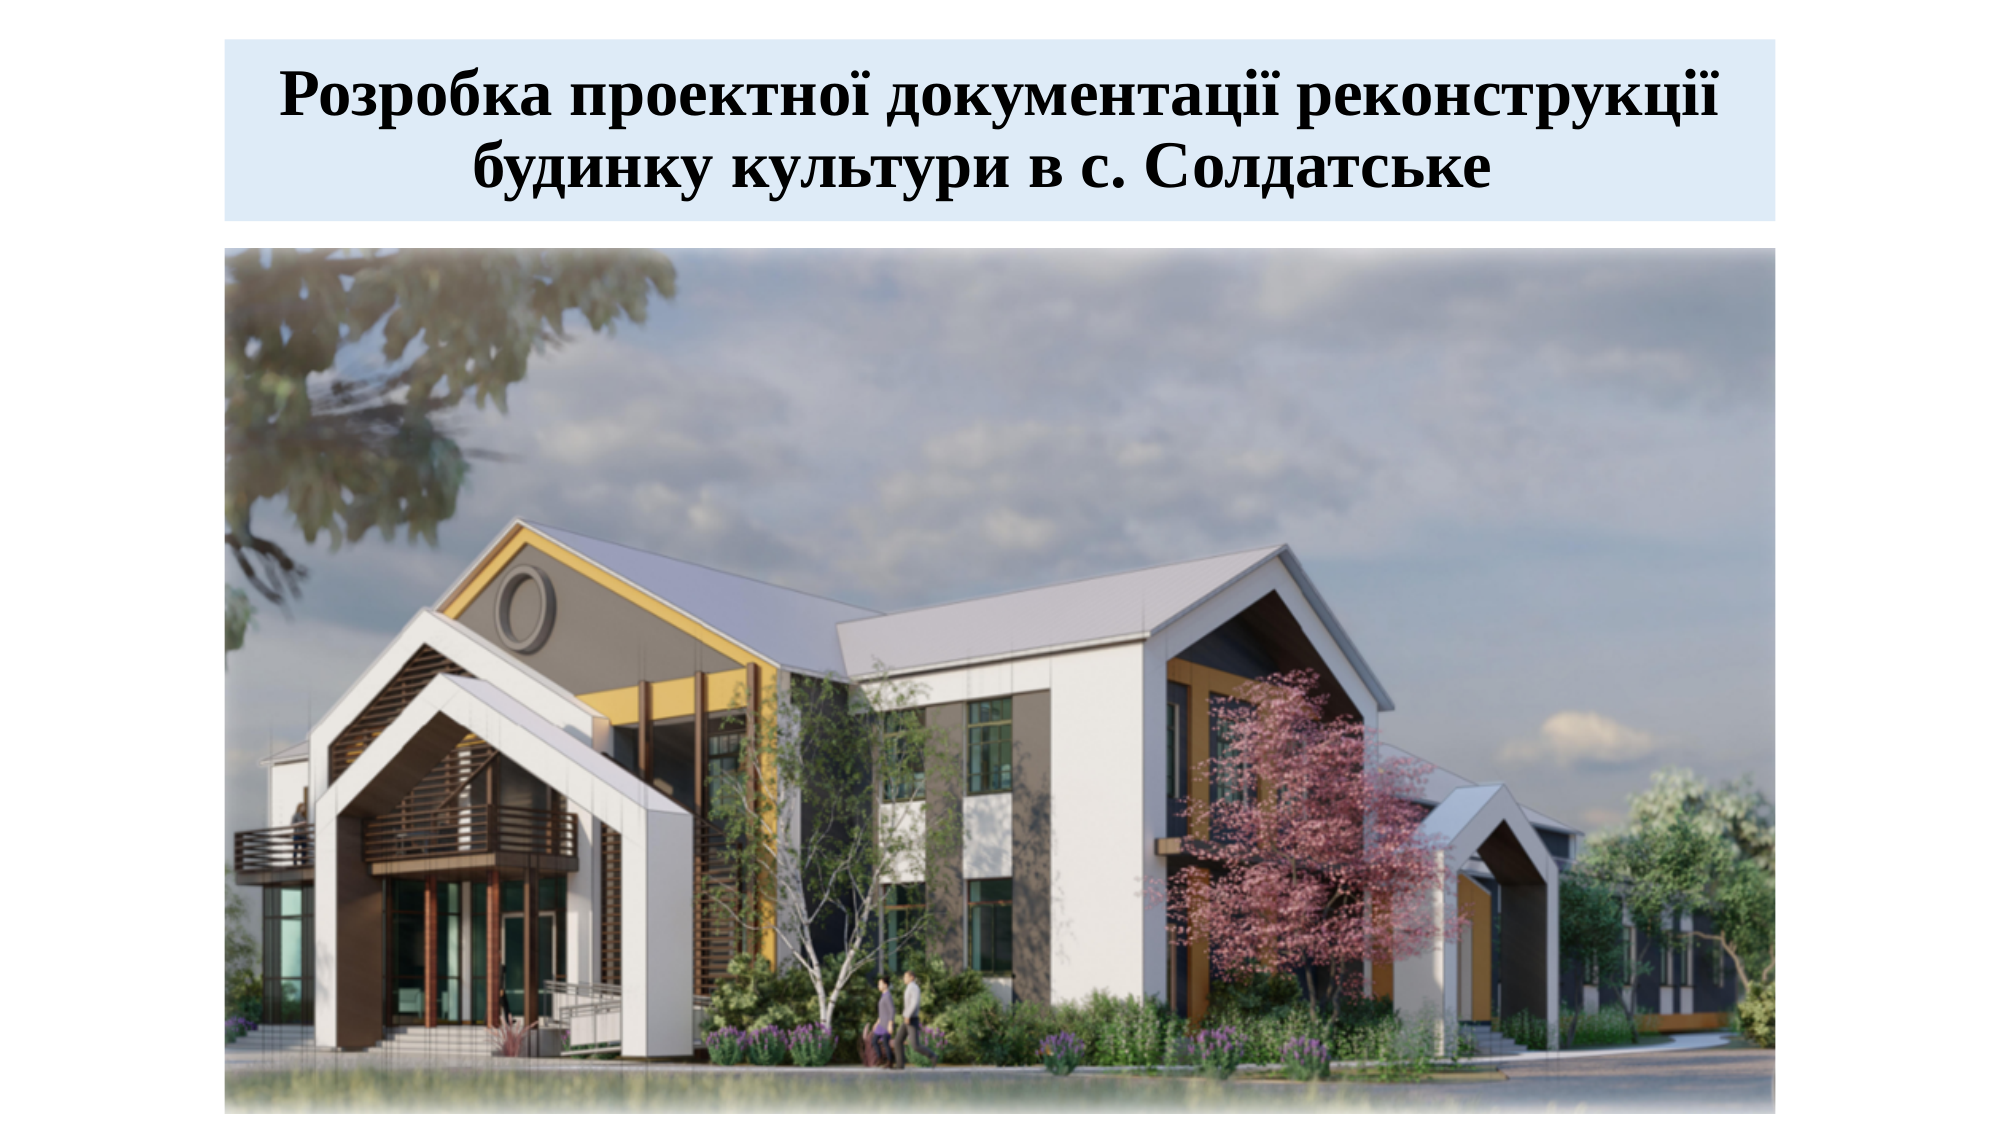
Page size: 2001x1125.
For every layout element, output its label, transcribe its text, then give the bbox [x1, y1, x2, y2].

picture [224, 248, 1776, 1114]
title Розробка проектної документації реконструкції будинку культури в с. Солдатське [224, 39, 1776, 222]
